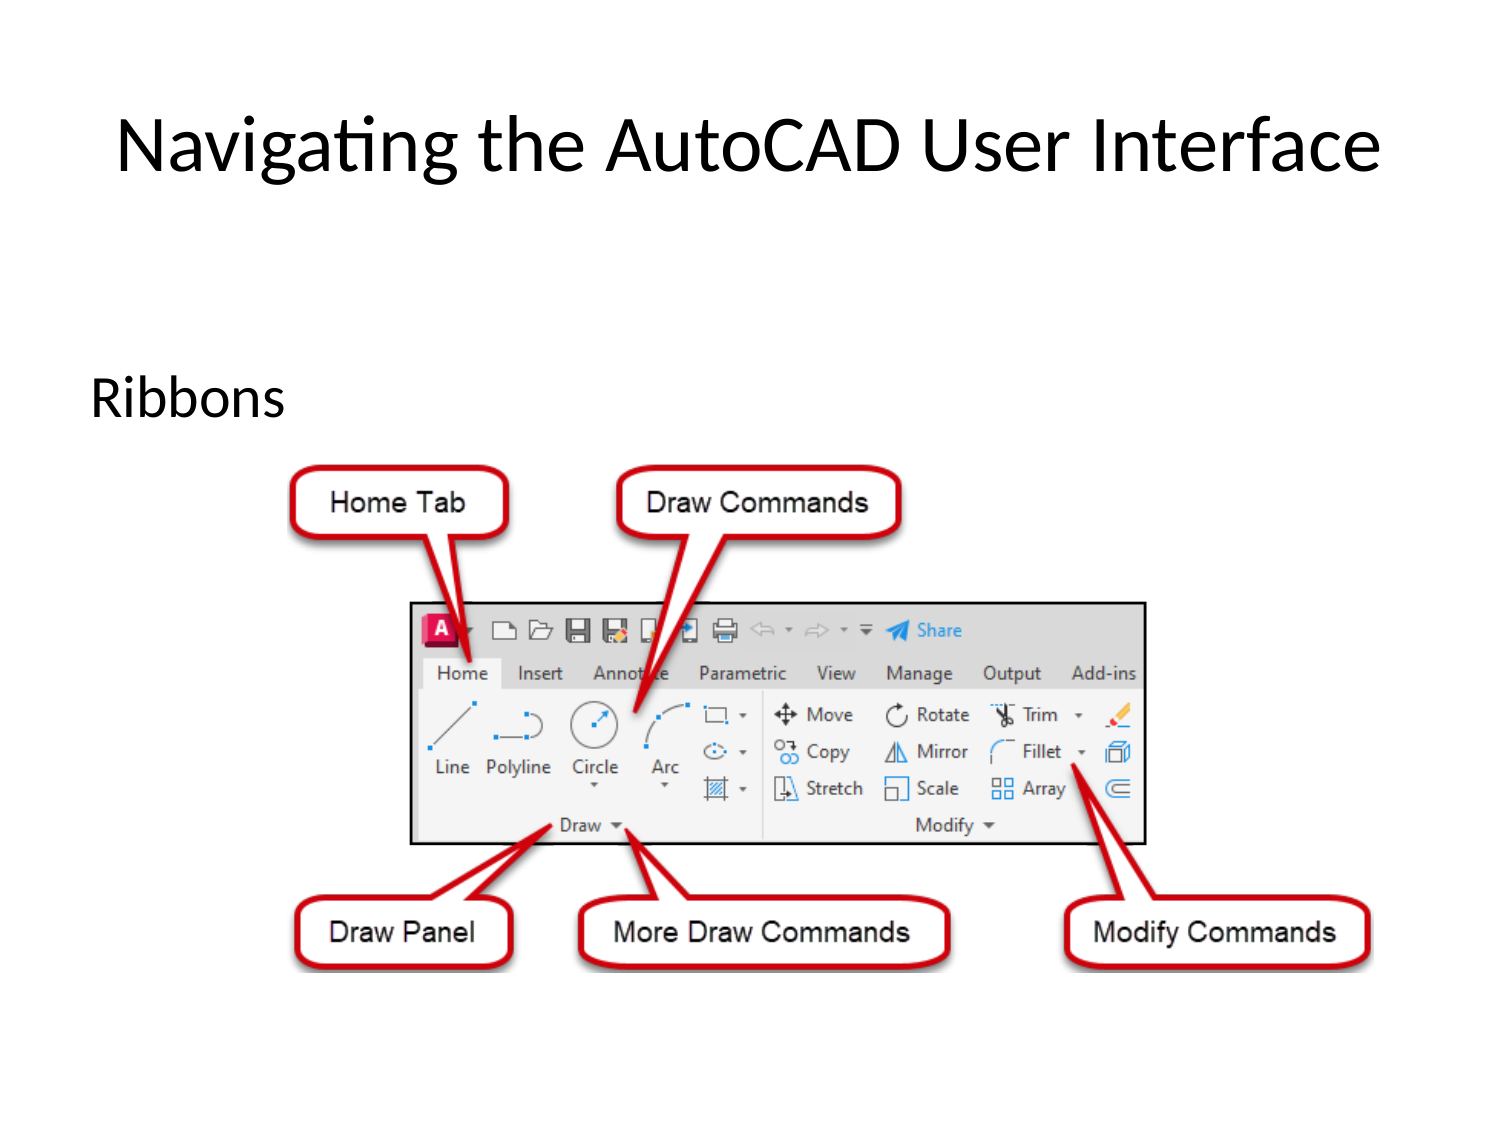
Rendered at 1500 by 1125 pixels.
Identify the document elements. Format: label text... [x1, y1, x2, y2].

picture [287, 462, 1375, 974]
list Ribbons [75, 350, 700, 438]
title Navigating the AutoCAD User Interface [75, 45, 1425, 233]
